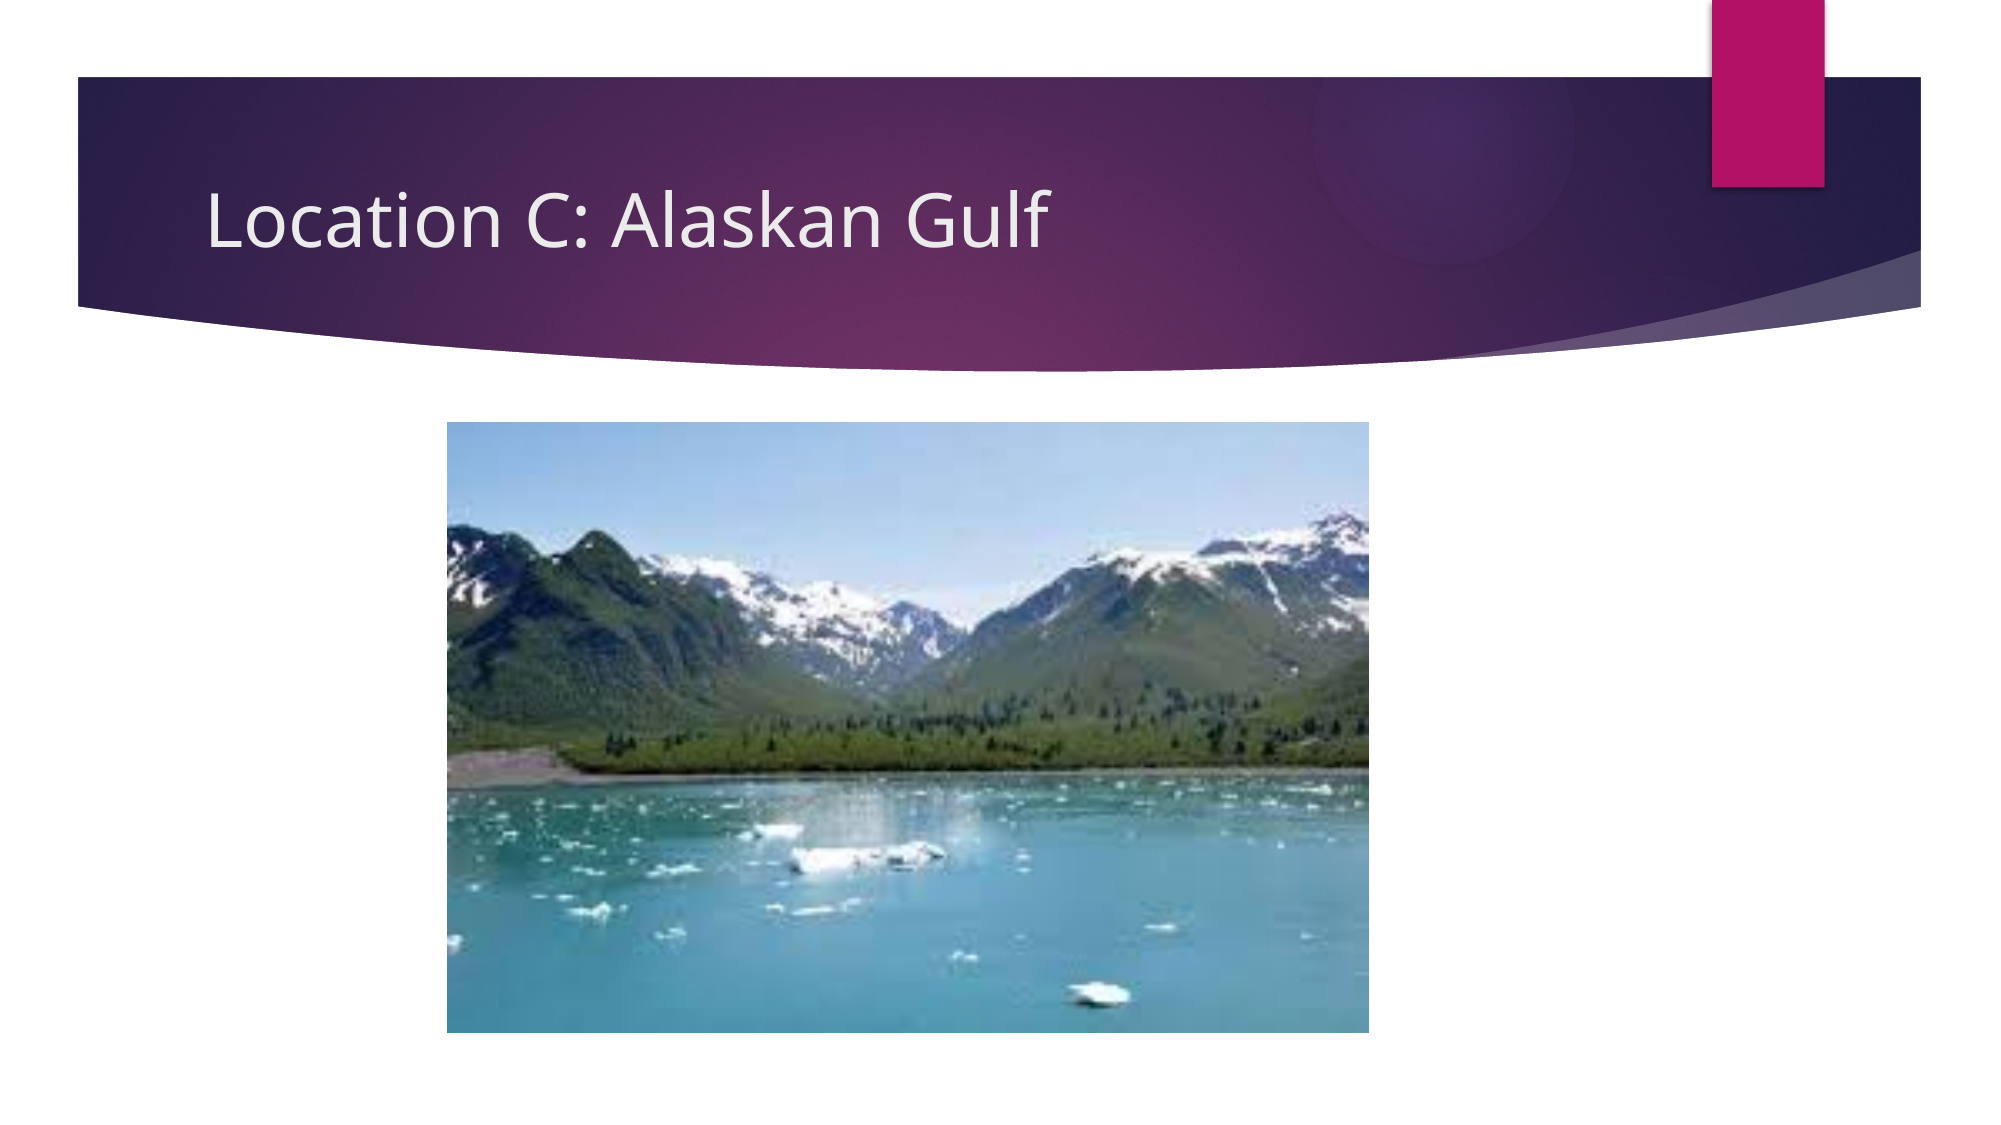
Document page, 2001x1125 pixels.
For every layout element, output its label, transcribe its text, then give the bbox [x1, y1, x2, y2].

title Location C: Alaskan Gulf [189, 159, 1627, 276]
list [447, 421, 1369, 1034]
